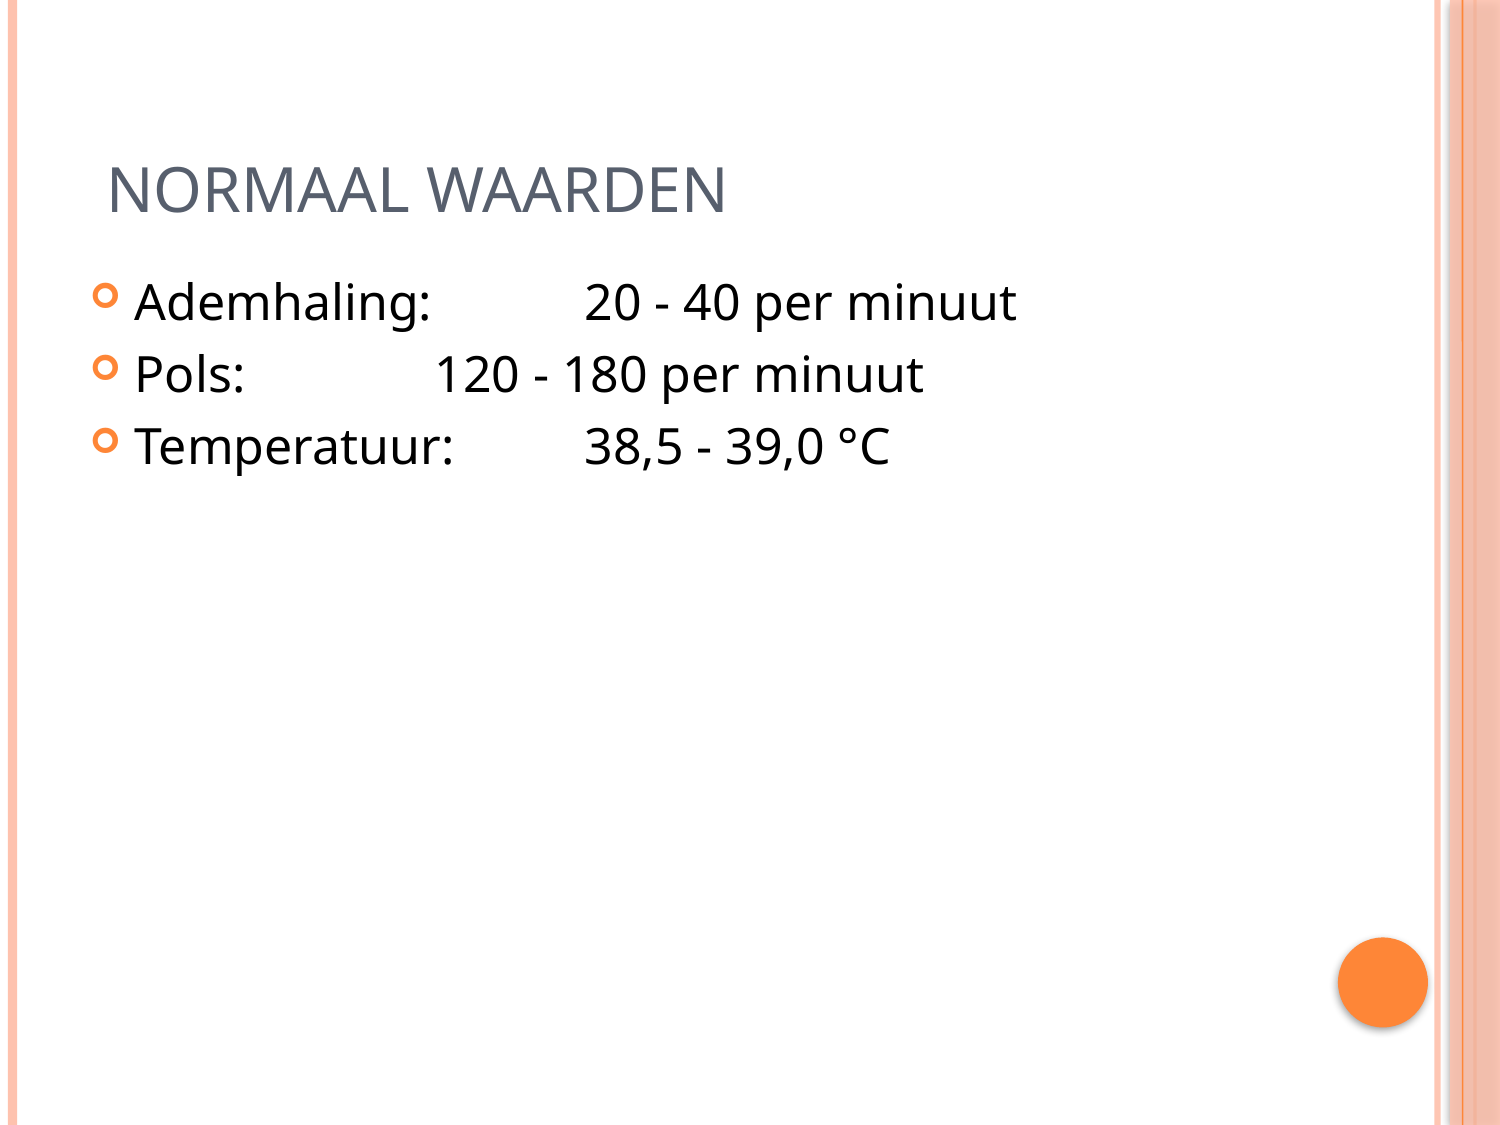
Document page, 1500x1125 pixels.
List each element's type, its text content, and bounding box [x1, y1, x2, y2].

list Ademhaling: 20 - 40 per minuut Pols: 120 - 180 per minuut Temperatuur: 38,5 - 39,0 °C [75, 262, 1300, 1062]
title normaal waarden [75, 45, 1300, 233]
